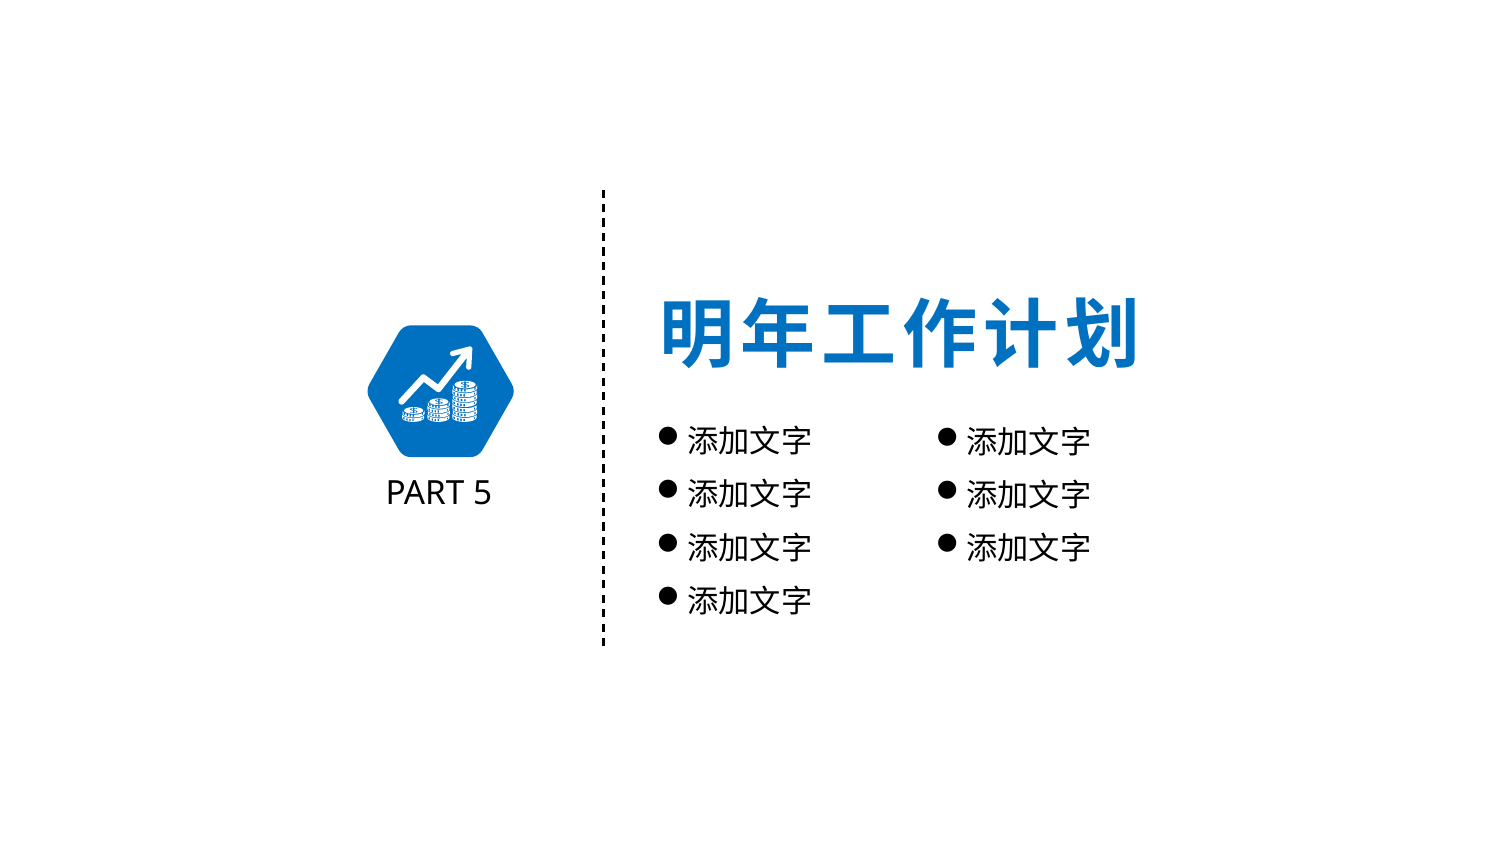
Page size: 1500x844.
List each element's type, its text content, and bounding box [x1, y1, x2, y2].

text_box 添加文字 [656, 421, 935, 459]
text_box 添加文字 [656, 580, 986, 619]
text_box 添加文字 [935, 421, 1265, 460]
text_box 添加文字 [935, 475, 1265, 513]
text_box 添加文字 [656, 528, 935, 566]
text_box 添加文字 [935, 528, 1265, 566]
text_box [367, 325, 514, 458]
text_box 明年工作计划 [644, 279, 1156, 384]
text_box PART 5 [385, 471, 534, 512]
text_box 添加文字 [656, 474, 986, 513]
